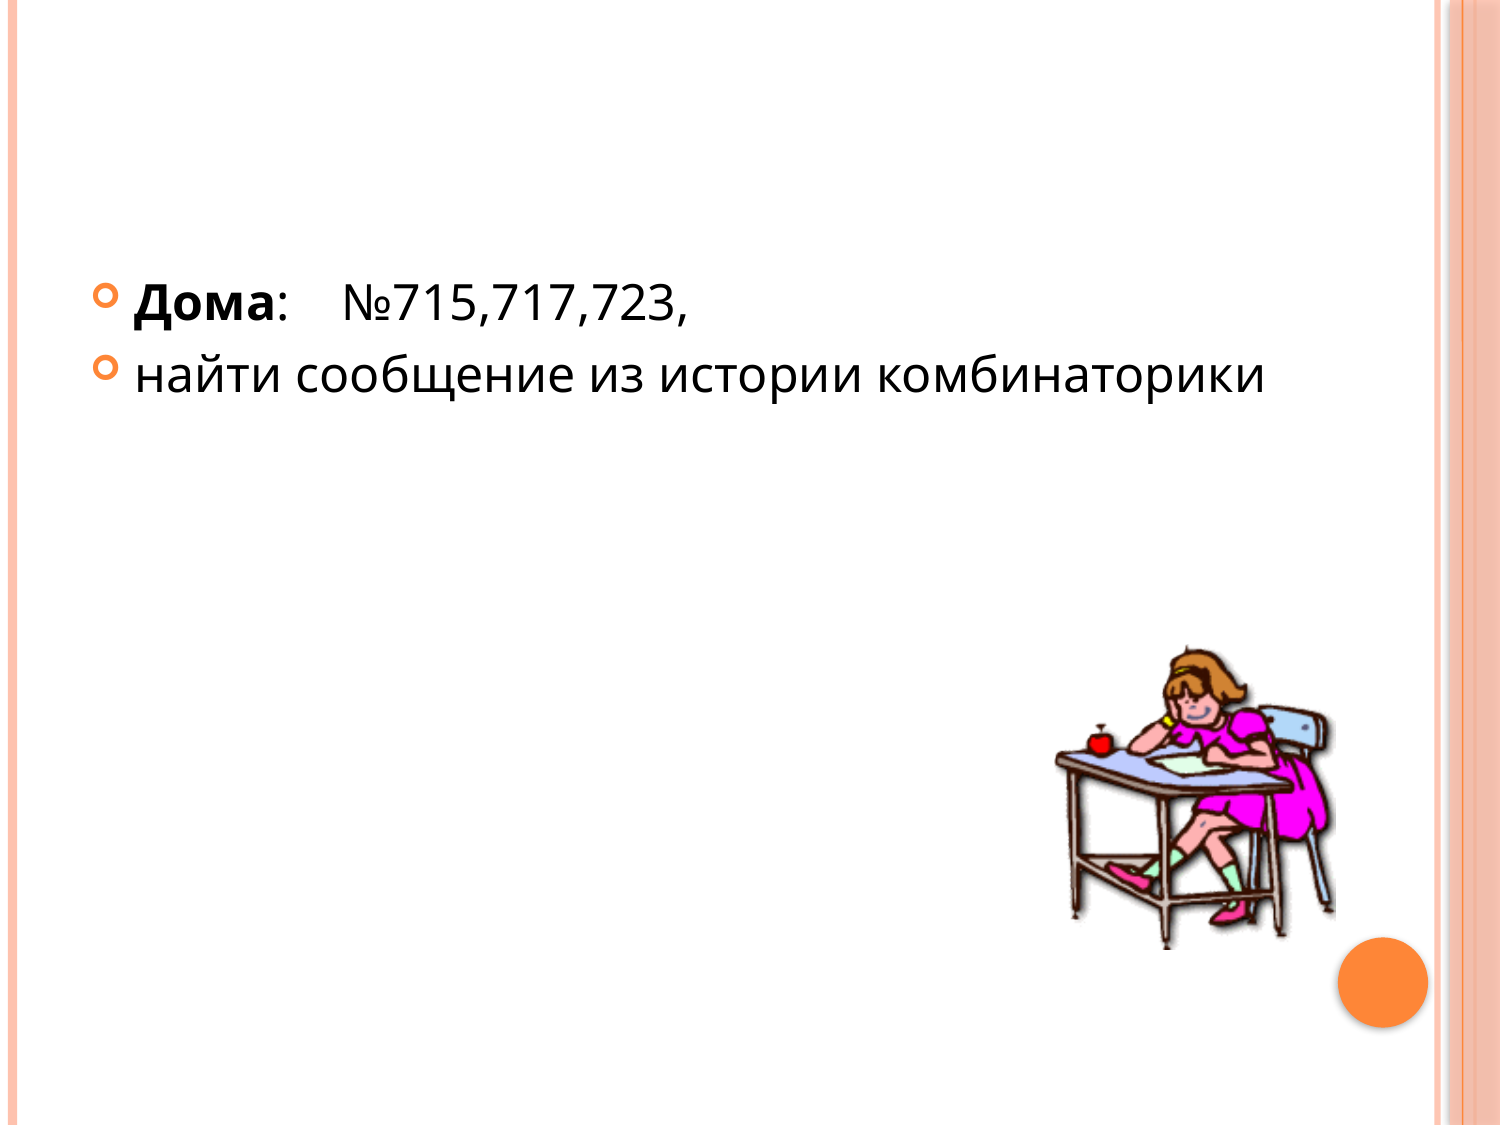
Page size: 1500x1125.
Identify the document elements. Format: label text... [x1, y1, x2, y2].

picture [1054, 643, 1337, 951]
list Дома: №715,717,723, найти сообщение из истории комбинаторики [74, 262, 1301, 1063]
